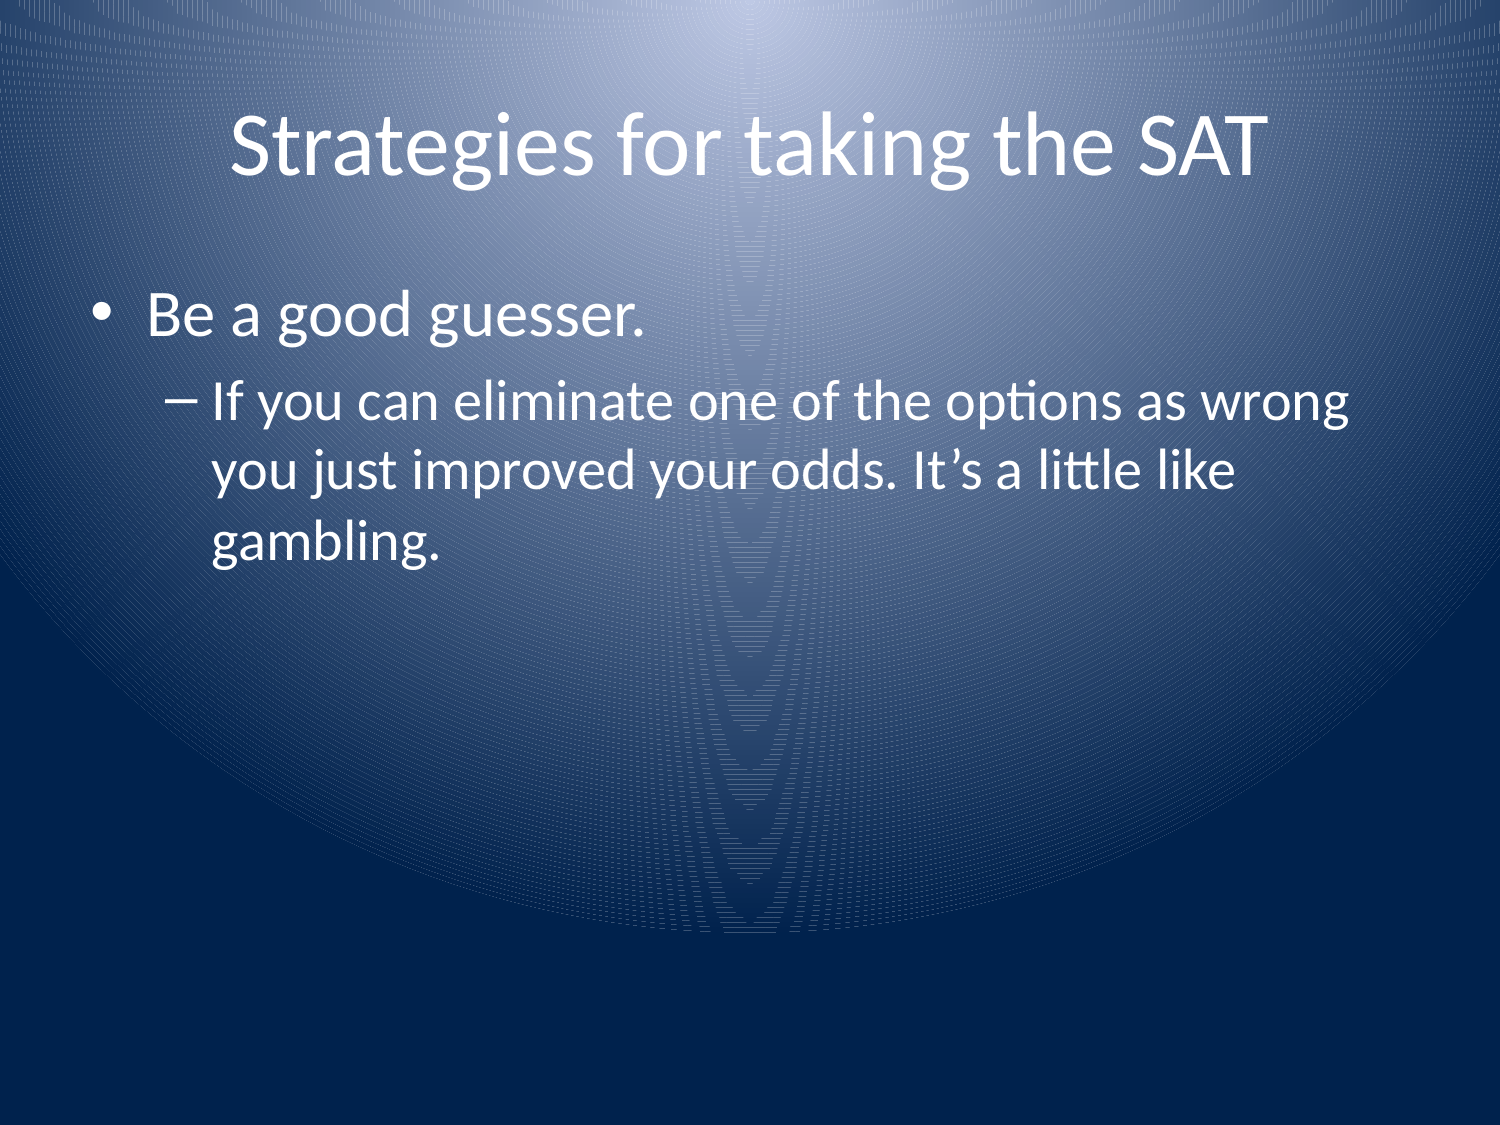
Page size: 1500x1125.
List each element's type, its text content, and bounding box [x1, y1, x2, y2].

title Strategies for taking the SAT [75, 45, 1425, 233]
list Be a good guesser. If you can eliminate one of the options as wrong you just improved your odds. It’s a little like gambling. [75, 262, 1425, 1005]
